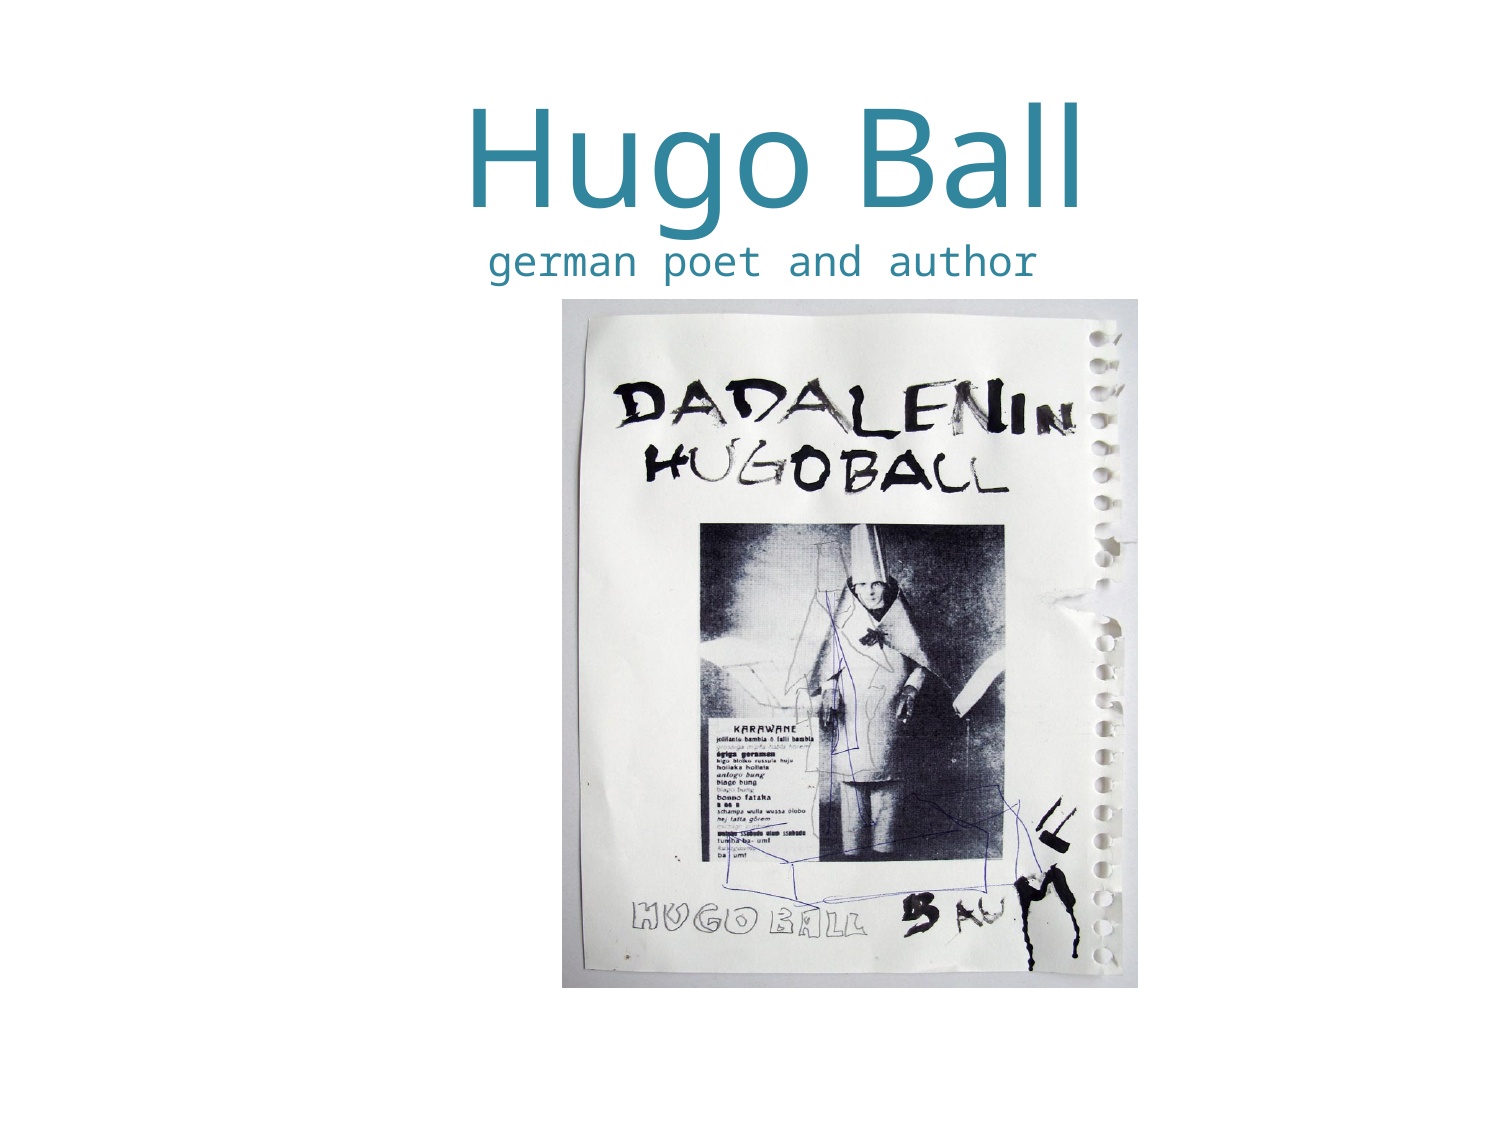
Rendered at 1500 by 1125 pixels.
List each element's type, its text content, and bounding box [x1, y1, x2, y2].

picture [562, 299, 1138, 988]
text_box Hugo Ball german poet and author [200, 62, 1350, 343]
